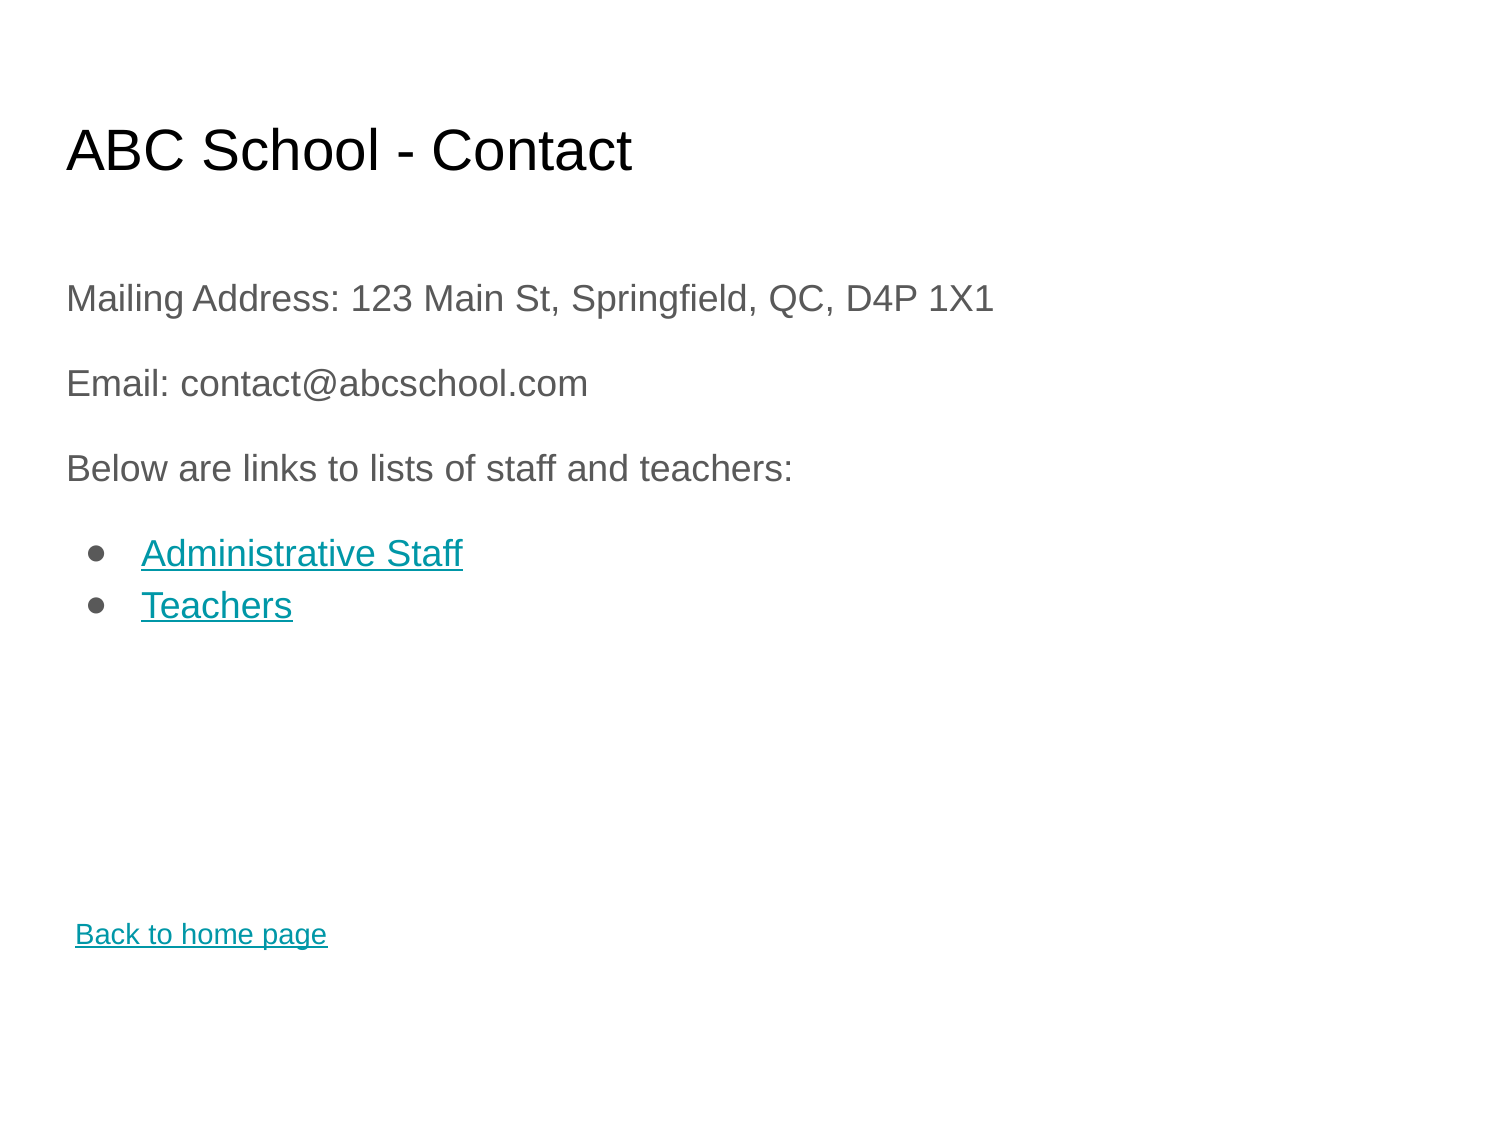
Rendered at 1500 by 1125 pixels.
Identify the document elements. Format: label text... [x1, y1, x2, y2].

text_box Back to home page [59, 900, 1106, 1064]
title ABC School - Contact [51, 97, 1449, 223]
list Mailing Address: 123 Main St, Springfield, QC, D4P 1X1 Email: contact@abcschool.com Below are links to lists of staff and teachers: Administrative Staff Teachers [51, 252, 1449, 1000]
